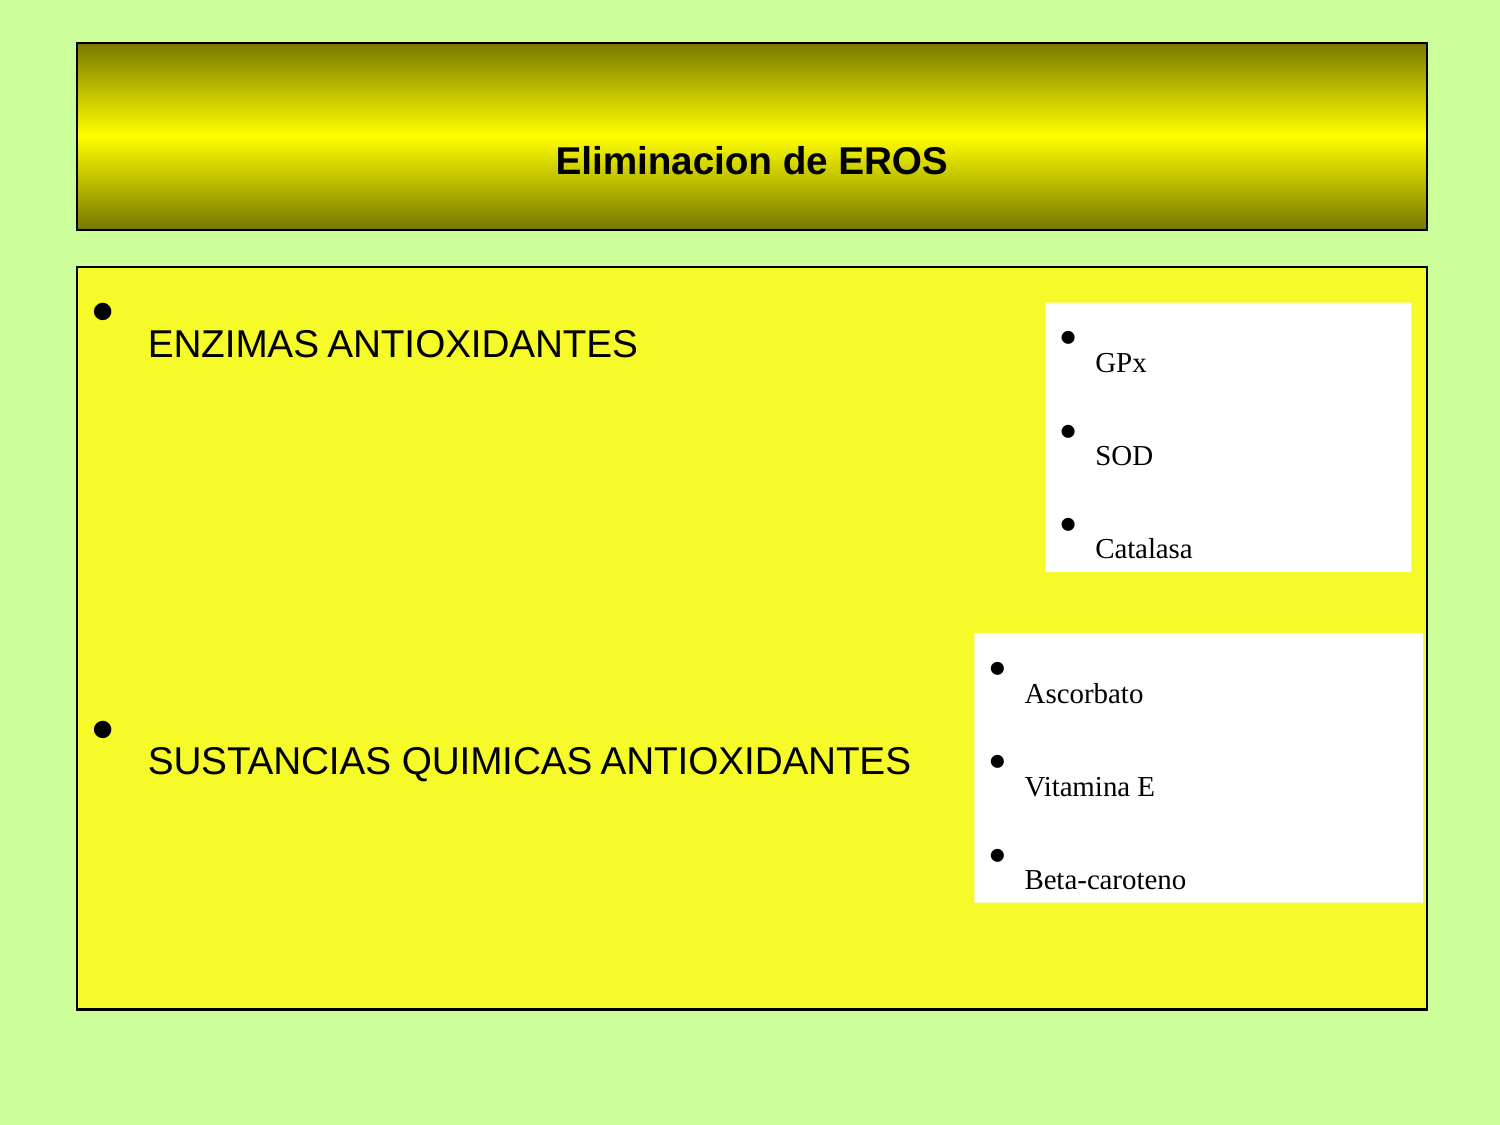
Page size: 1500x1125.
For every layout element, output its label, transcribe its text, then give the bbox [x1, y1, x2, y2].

text_box Ascorbato Vitamina E Beta-caroteno [974, 633, 1424, 903]
text_box ENZIMAS ANTIOXIDANTES SUSTANCIAS QUIMICAS ANTIOXIDANTES [76, 267, 1427, 1010]
text_box Eliminacion de EROS [76, 42, 1427, 231]
text_box GPx SOD Catalasa [1045, 302, 1412, 573]
